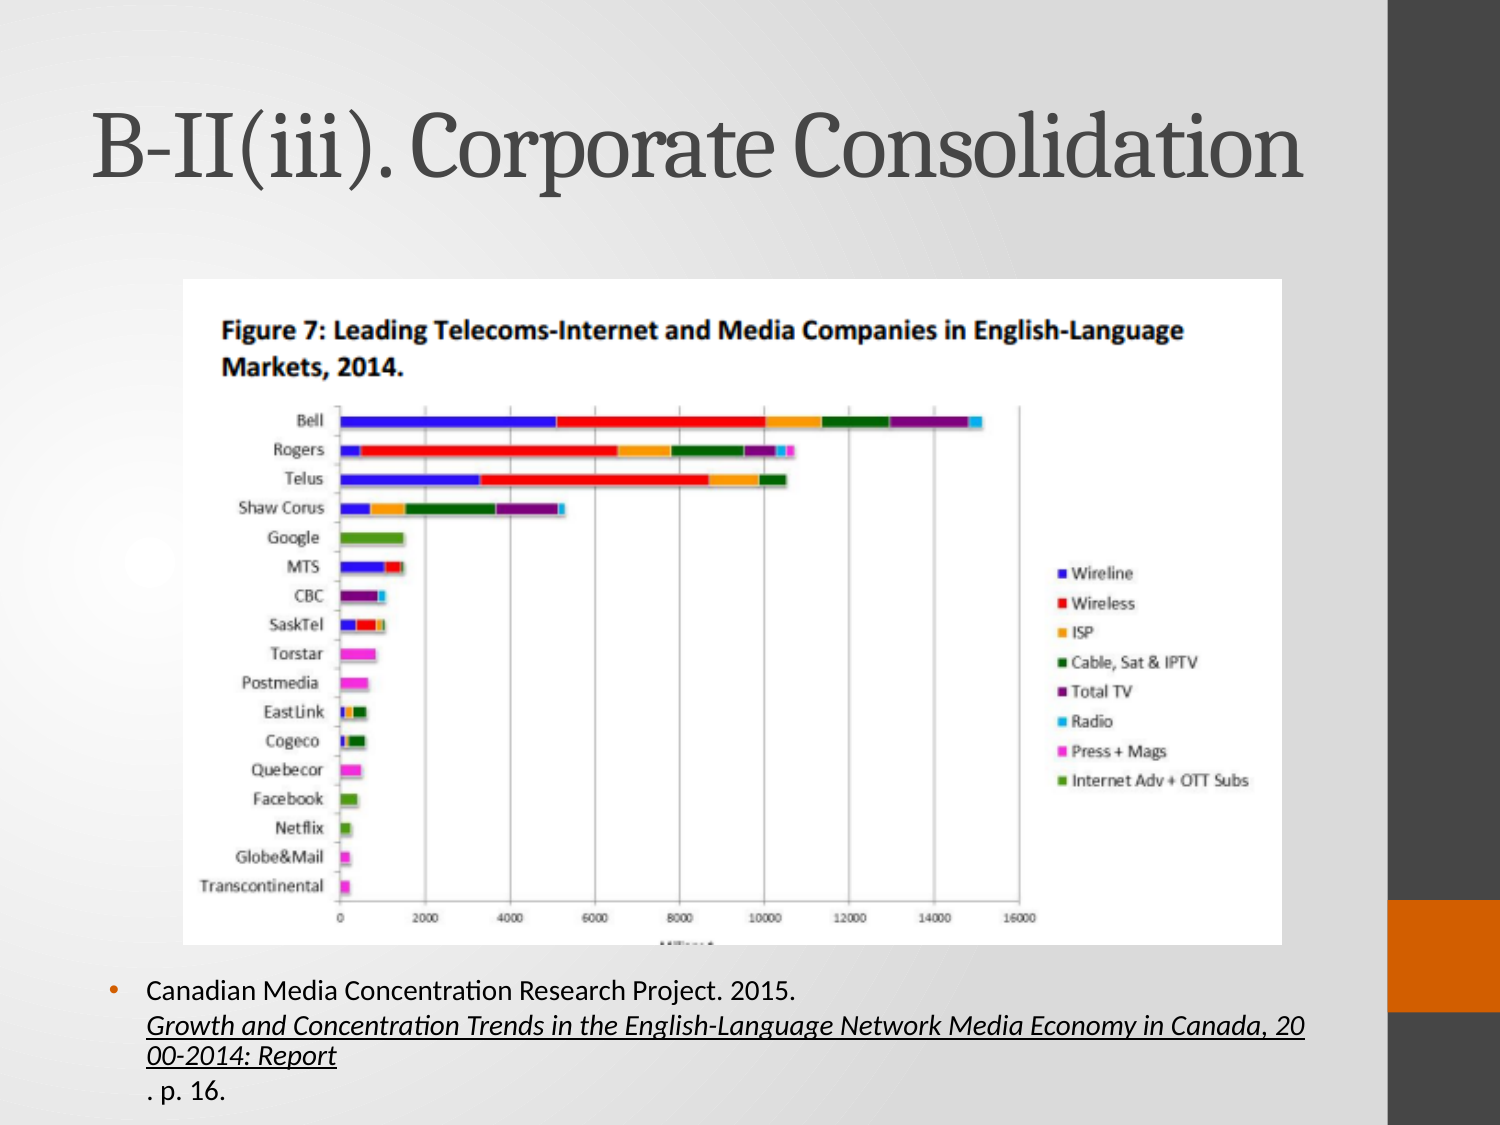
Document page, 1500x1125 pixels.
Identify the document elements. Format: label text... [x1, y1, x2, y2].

picture [182, 279, 1282, 946]
title B-II(iii). Corporate Consolidation [75, 45, 1325, 233]
list Canadian Media Concentration Research Project. 2015. Growth and Concentration Trends in the English-Language Network Media Economy in Canada, 2000-2014: Report. p. 16. [75, 262, 1325, 1106]
